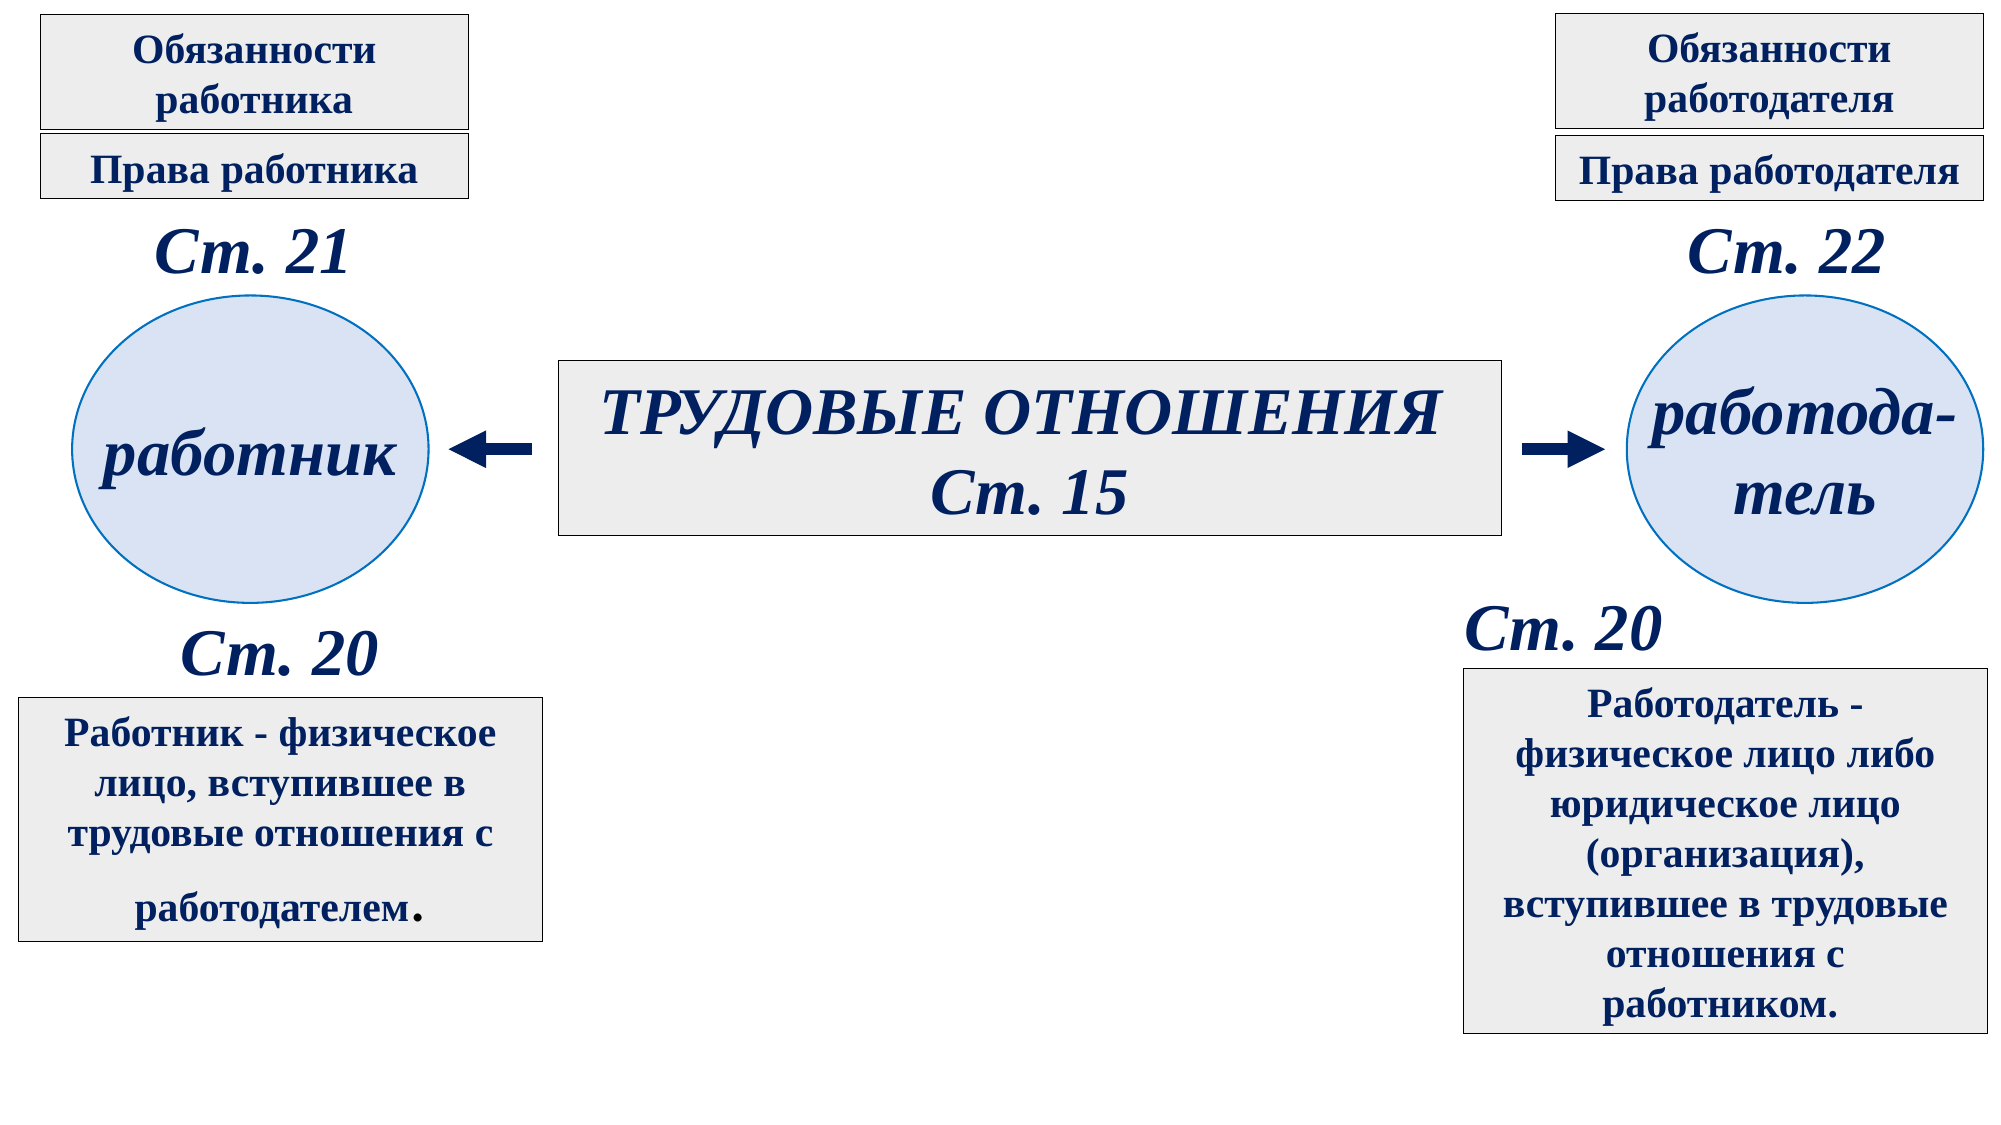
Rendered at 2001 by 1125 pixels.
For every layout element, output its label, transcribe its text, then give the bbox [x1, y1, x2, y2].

text_box ТРУДОВЫЕ ОТНОШЕНИЯ Ст. 15 [558, 360, 1502, 536]
text_box Права работодателя [1555, 135, 1984, 201]
text_box [1658, 295, 1952, 360]
text_box Права работника [40, 133, 469, 199]
text_box [1656, 536, 1954, 604]
text_box Работодатель - физическое лицо либо юридическое лицо (организация), вступившее в трудовые отношения с работником. [1463, 668, 1988, 1034]
text_box работник [68, 401, 433, 496]
text_box [79, 295, 421, 401]
text_box Ст. 20 [98, 601, 463, 696]
text_box [79, 496, 422, 601]
text_box Обязанности работника [40, 14, 469, 130]
text_box Работник - физическое лицо, вступившее в трудовые отношения с работодателем. [18, 697, 543, 942]
text_box Ст. 20 [1381, 576, 1746, 672]
text_box Ст. 22 [1605, 201, 1970, 295]
text_box Ст. 21 [72, 199, 437, 295]
text_box Обязанности работодателя [1555, 13, 1984, 129]
text_box работода-тель [1622, 360, 1988, 536]
